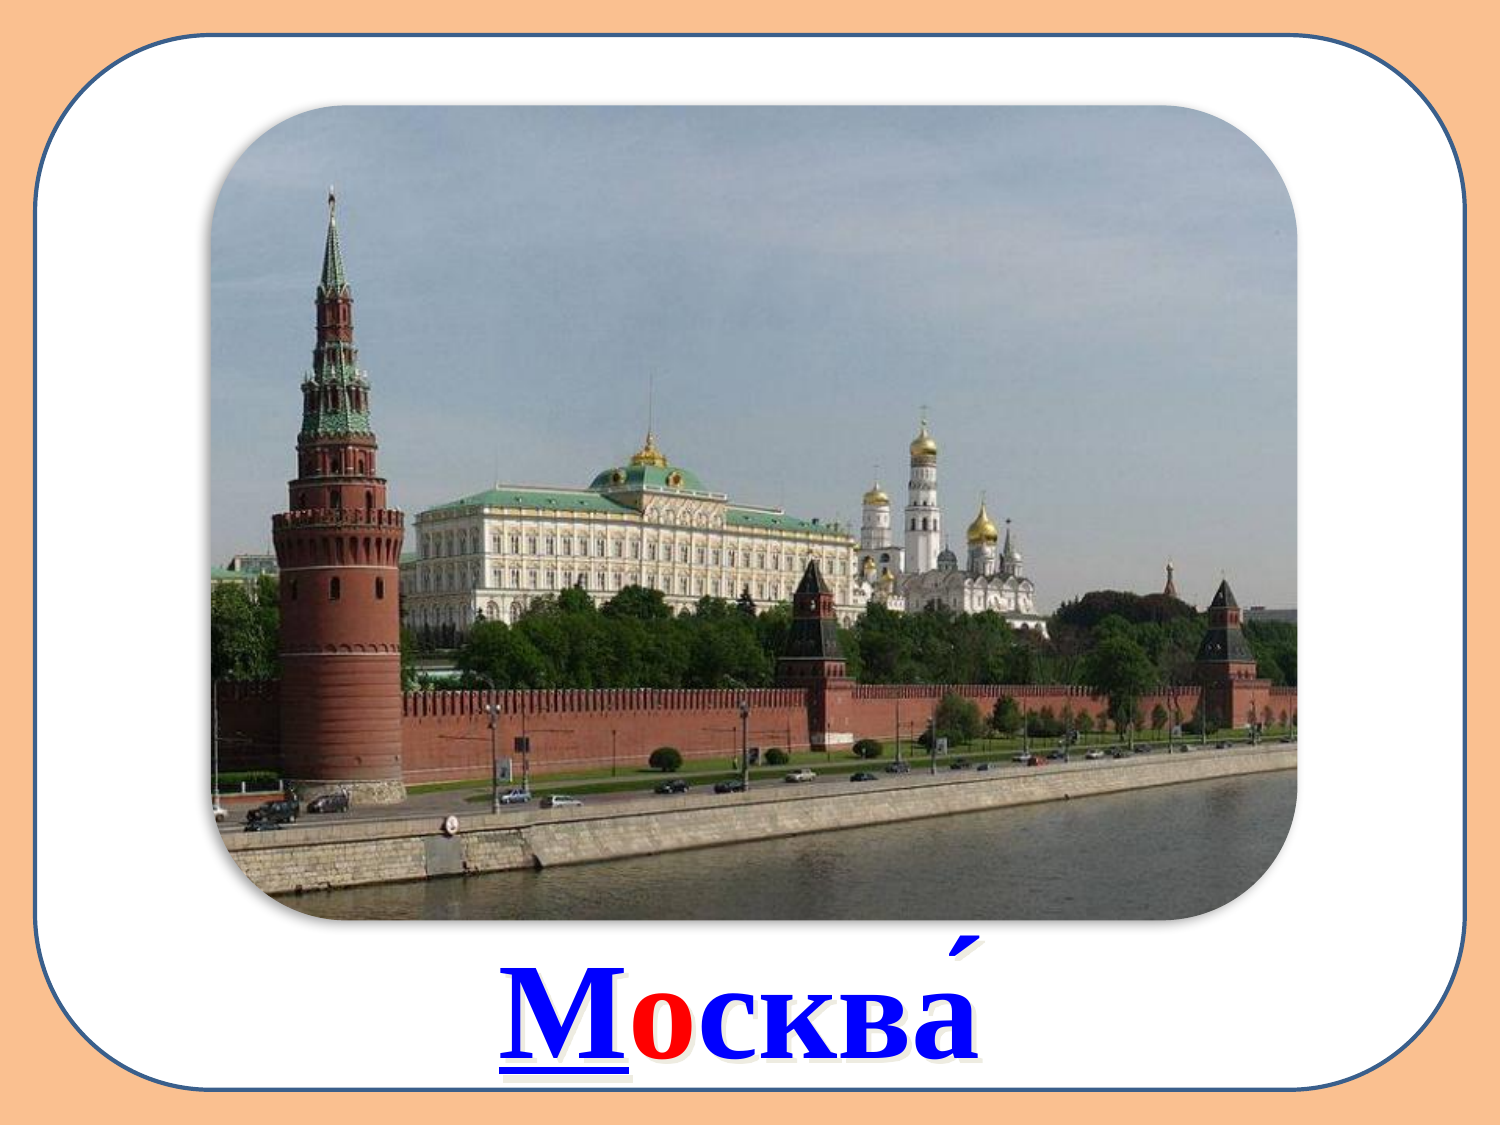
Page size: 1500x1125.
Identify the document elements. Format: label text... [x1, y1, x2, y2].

text_box [32, 32, 1467, 1035]
picture [210, 105, 1298, 921]
text_box Москва́ [64, 914, 1415, 1102]
